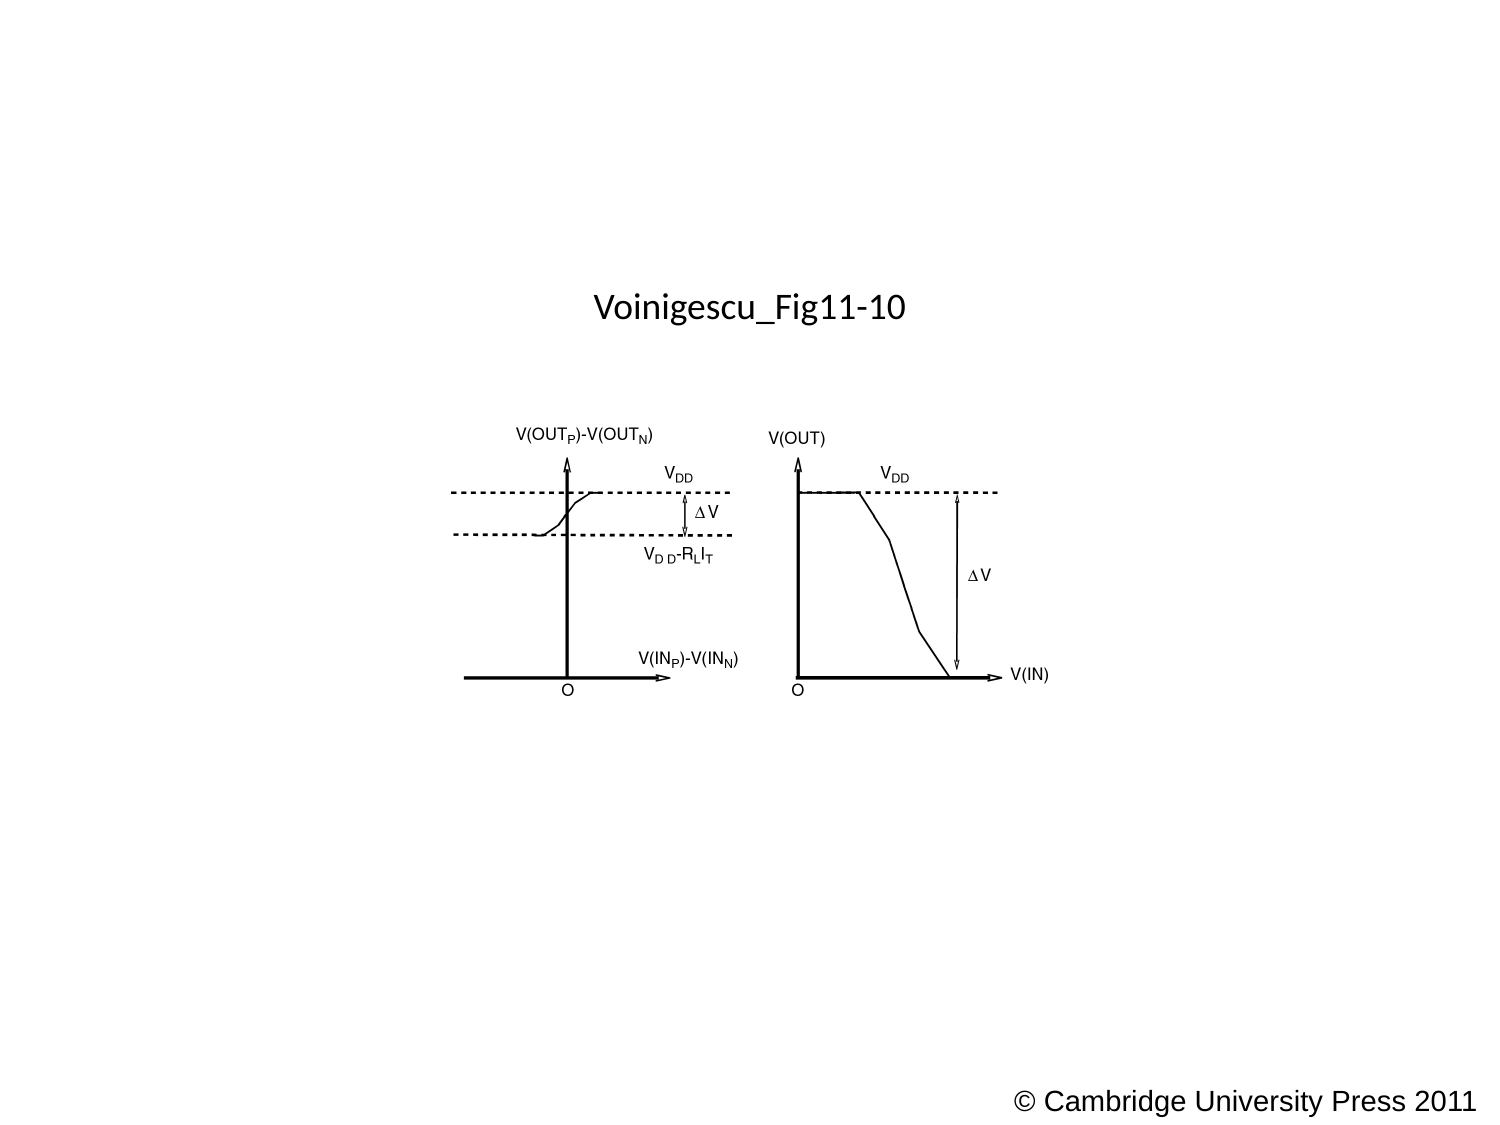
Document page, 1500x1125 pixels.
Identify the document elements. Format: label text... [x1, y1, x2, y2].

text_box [451, 274, 1049, 700]
text_box © Cambridge University Press 2011 [907, 1074, 1493, 1125]
